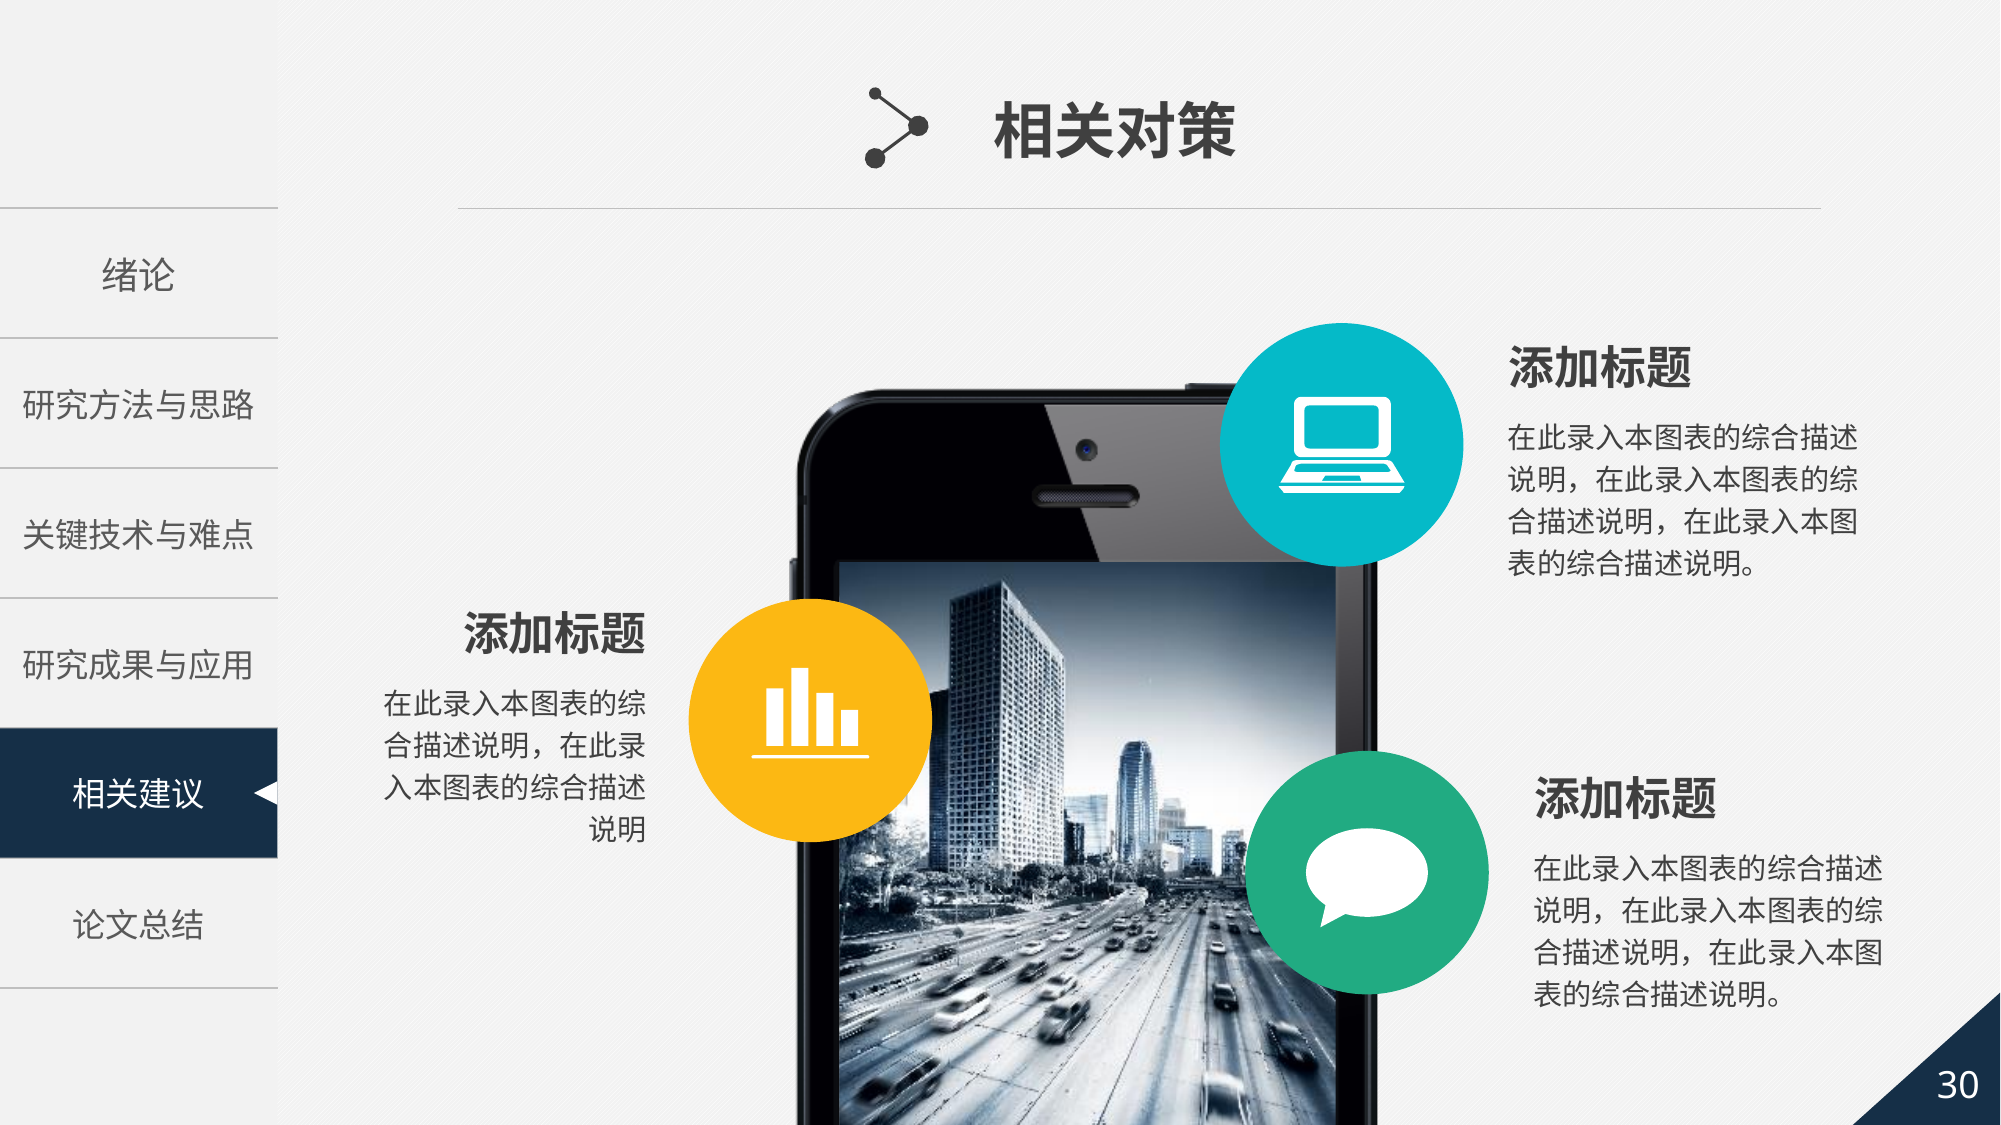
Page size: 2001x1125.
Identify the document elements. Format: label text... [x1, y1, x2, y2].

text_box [688, 598, 933, 843]
text_box 添加标题 [1494, 331, 1708, 402]
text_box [704, 383, 1487, 1125]
text_box 相关对策 [979, 84, 1254, 173]
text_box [1219, 323, 1464, 567]
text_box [1245, 750, 1489, 995]
text_box 在此录入本图表的综合描述说明，在此录入本图表的综合描述说明，在此录入本图表的综合描述说明。 [1492, 405, 1894, 588]
text_box 添加标题 [1519, 762, 1733, 832]
text_box 在此录入本图表的综合描述说明，在此录入本图表的综合描述说明 [352, 671, 663, 855]
text_box 添加标题 [447, 597, 662, 668]
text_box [875, 93, 919, 159]
text_box 在此录入本图表的综合描述说明，在此录入本图表的综合描述说明，在此录入本图表的综合描述说明。 [1518, 836, 1919, 1019]
